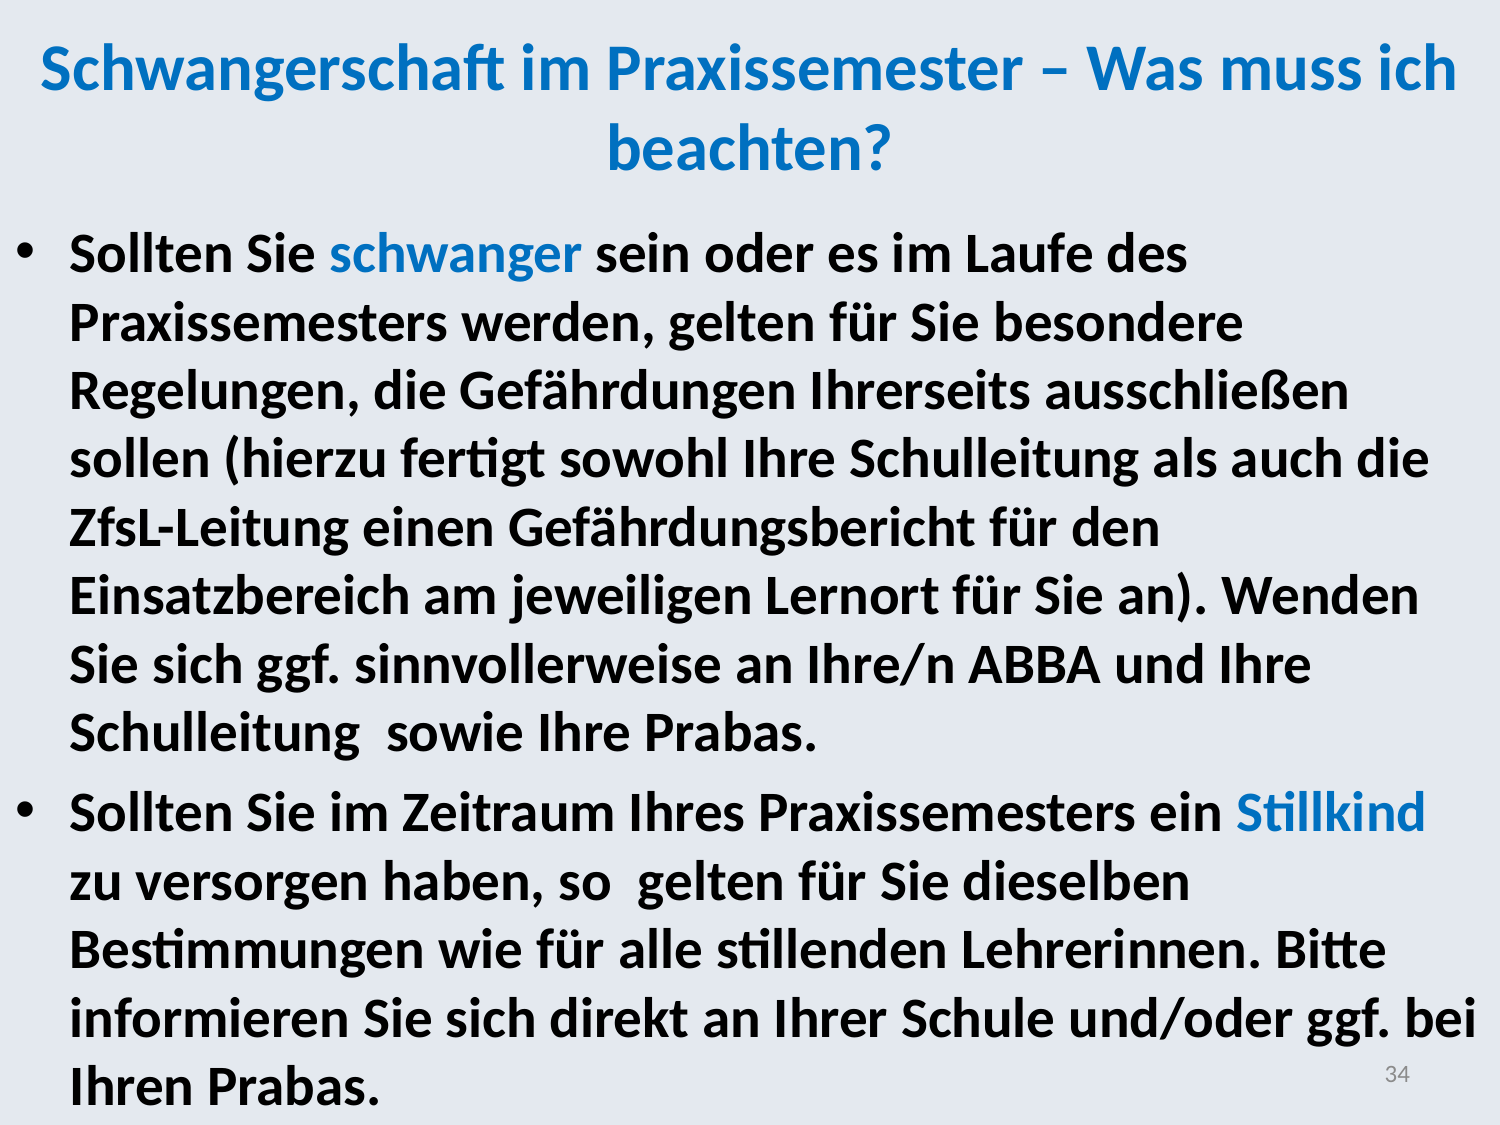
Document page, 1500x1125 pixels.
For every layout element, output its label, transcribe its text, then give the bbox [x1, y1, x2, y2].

slide_number 34 [1074, 1042, 1425, 1103]
list Sollten Sie schwanger sein oder es im Laufe des Praxissemesters werden, gelten für Sie besondere Regelungen, die Gefährdungen Ihrerseits ausschließen sollen (hierzu fertigt sowohl Ihre Schulleitung als auch die ZfsL-Leitung einen Gefährdungsbericht für den Einsatzbereich am jeweiligen Lernort für Sie an). Wenden Sie sich ggf. sinnvollerweise an Ihre/n ABBA und Ihre Schulleitung sowie Ihre Prabas. Sollten Sie im Zeitraum Ihres Praxissemesters ein Stillkind zu versorgen haben, so gelten für Sie dieselben Bestimmungen wie für alle stillenden Lehrerinnen. Bitte informieren Sie sich direkt an Ihrer Schule und/oder ggf. bei Ihren Prabas. [0, 208, 1500, 1125]
title Schwangerschaft im Praxissemester – Was muss ich beachten? [0, 0, 1500, 208]
